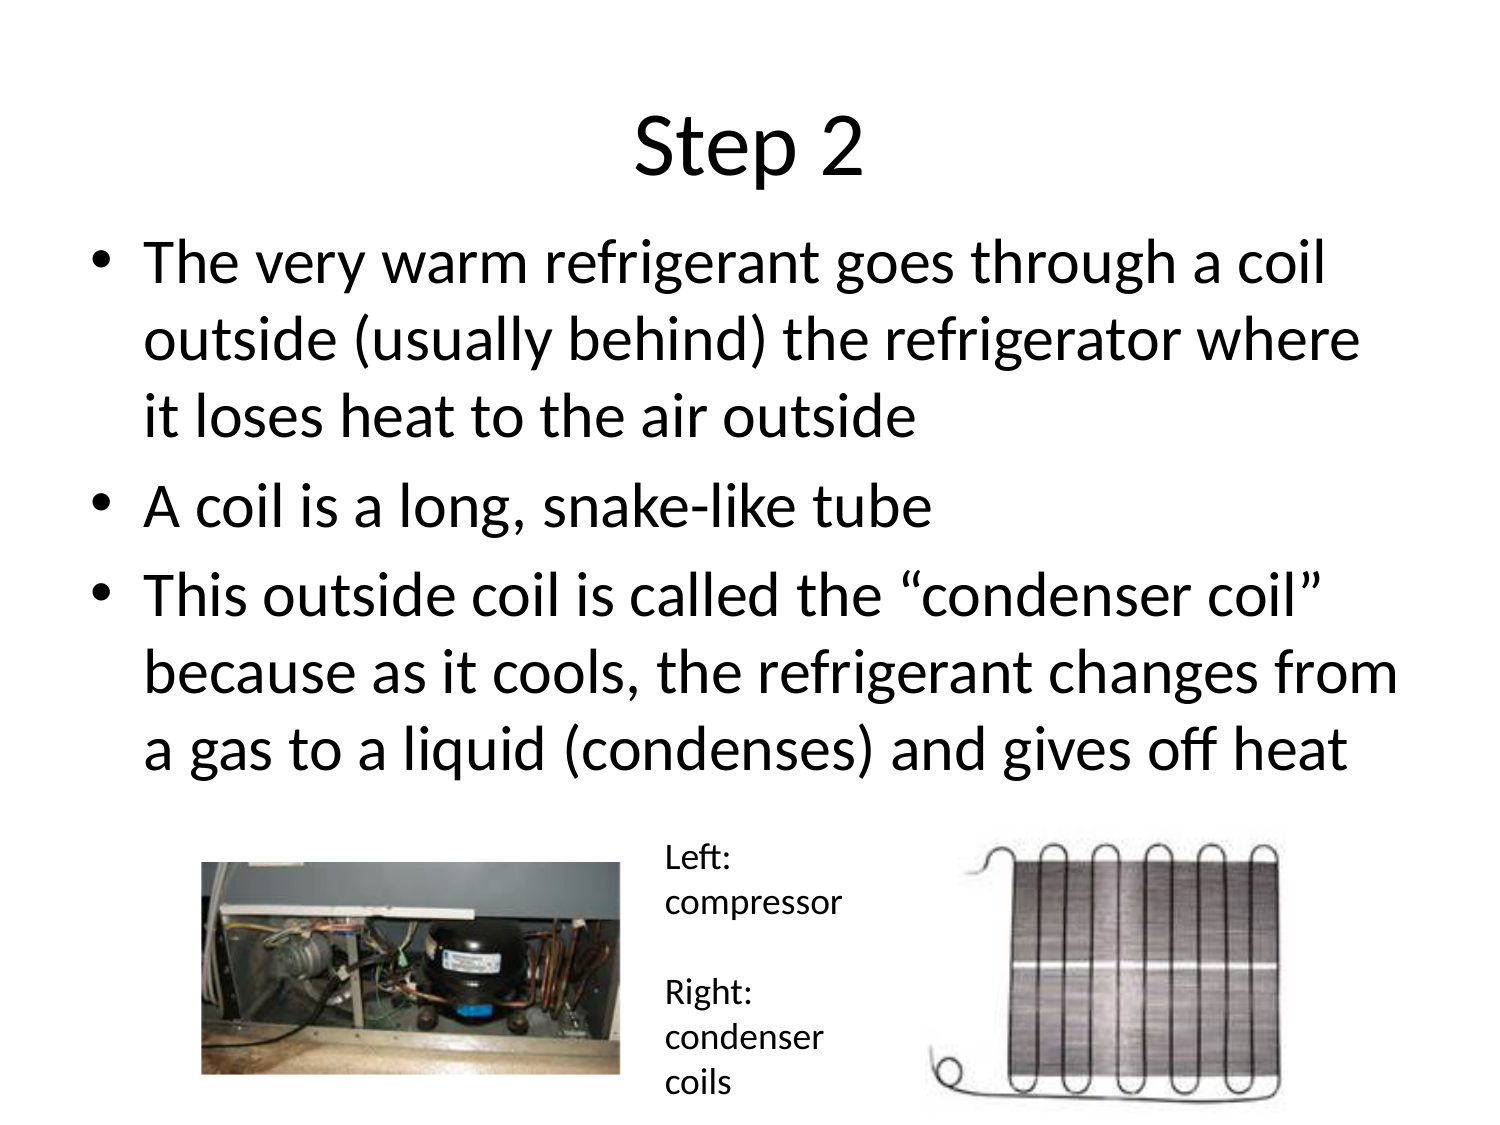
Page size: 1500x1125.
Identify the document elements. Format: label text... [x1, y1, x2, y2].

list The very warm refrigerant goes through a coil outside (usually behind) the refrigerator where it loses heat to the air outside A coil is a long, snake-like tube This outside coil is called the “condenser coil” because as it cools, the refrigerant changes from a gas to a liquid (condenses) and gives off heat [75, 212, 1425, 863]
picture [199, 862, 626, 1079]
title Step 2 [75, 45, 1425, 212]
picture [924, 824, 1288, 1125]
text_box Left: compressor Right: condenser coils [649, 824, 875, 1110]
